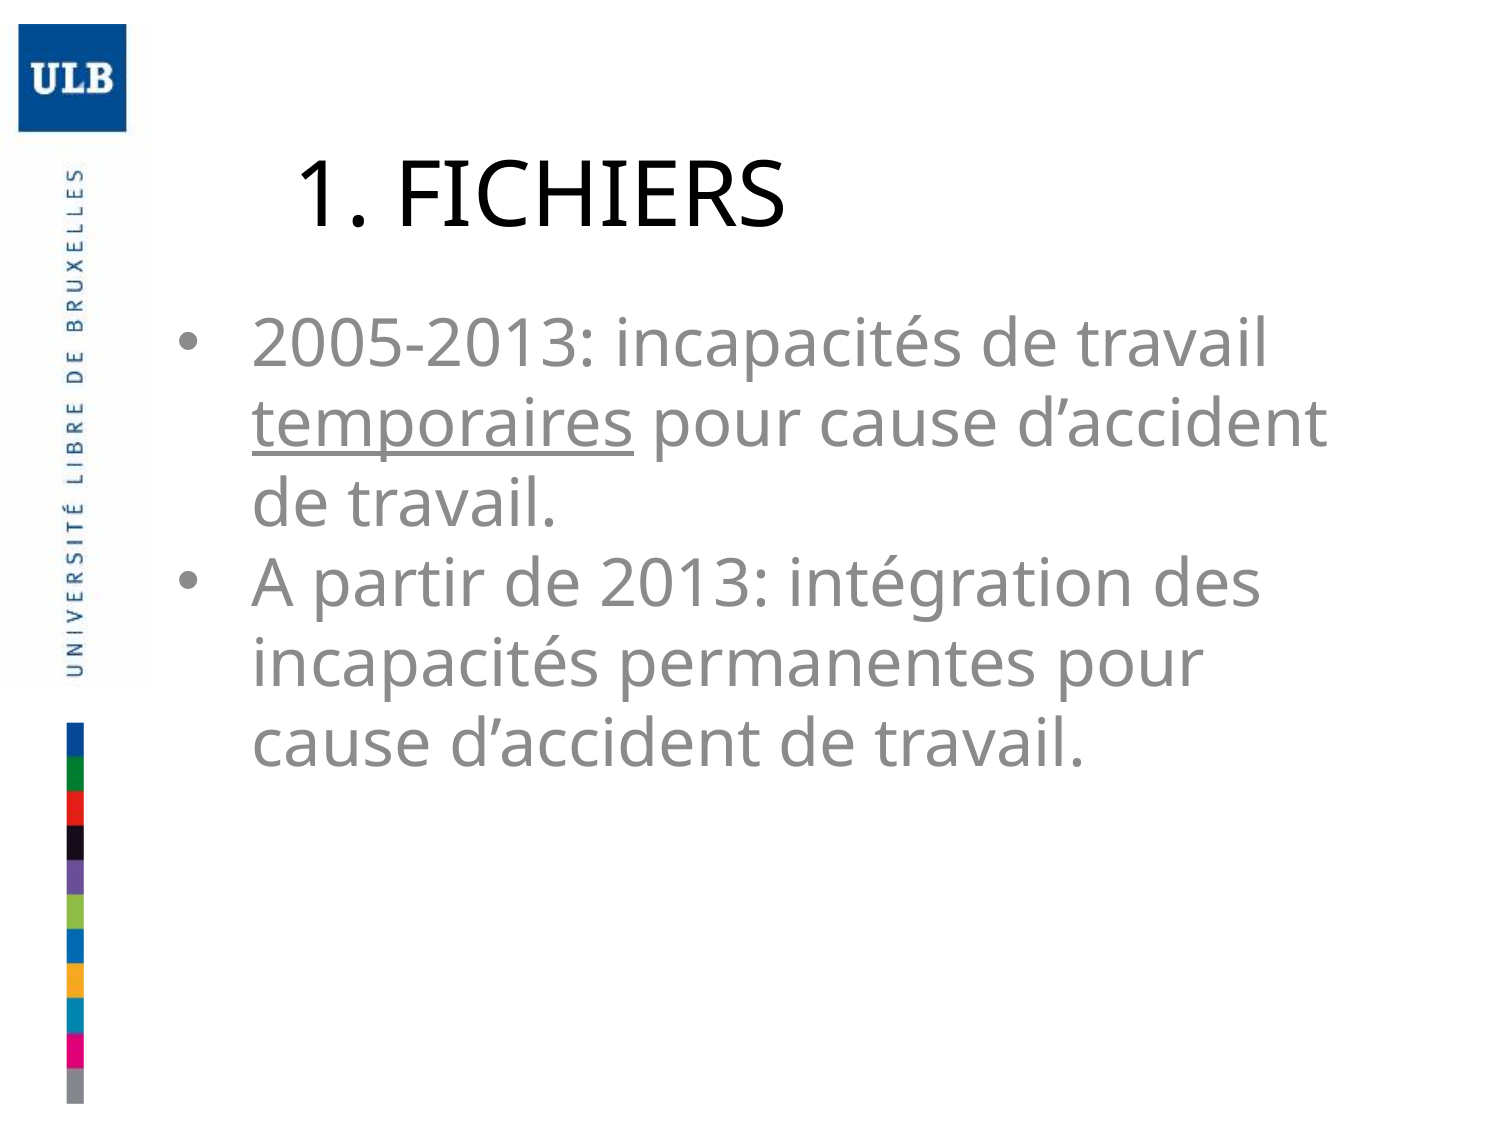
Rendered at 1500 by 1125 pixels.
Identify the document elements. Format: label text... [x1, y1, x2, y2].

title 1. FICHIERS [139, 110, 943, 270]
picture [67, 757, 83, 929]
picture [67, 1032, 83, 1103]
picture [67, 932, 83, 999]
subtitle 2005-2013: incapacités de travail temporaires pour cause d’accident de travail. A partir de 2013: intégration des incapacités permanentes pour cause d’accident de travail. [161, 292, 1404, 1061]
picture [0, 24, 150, 687]
picture [67, 723, 83, 754]
